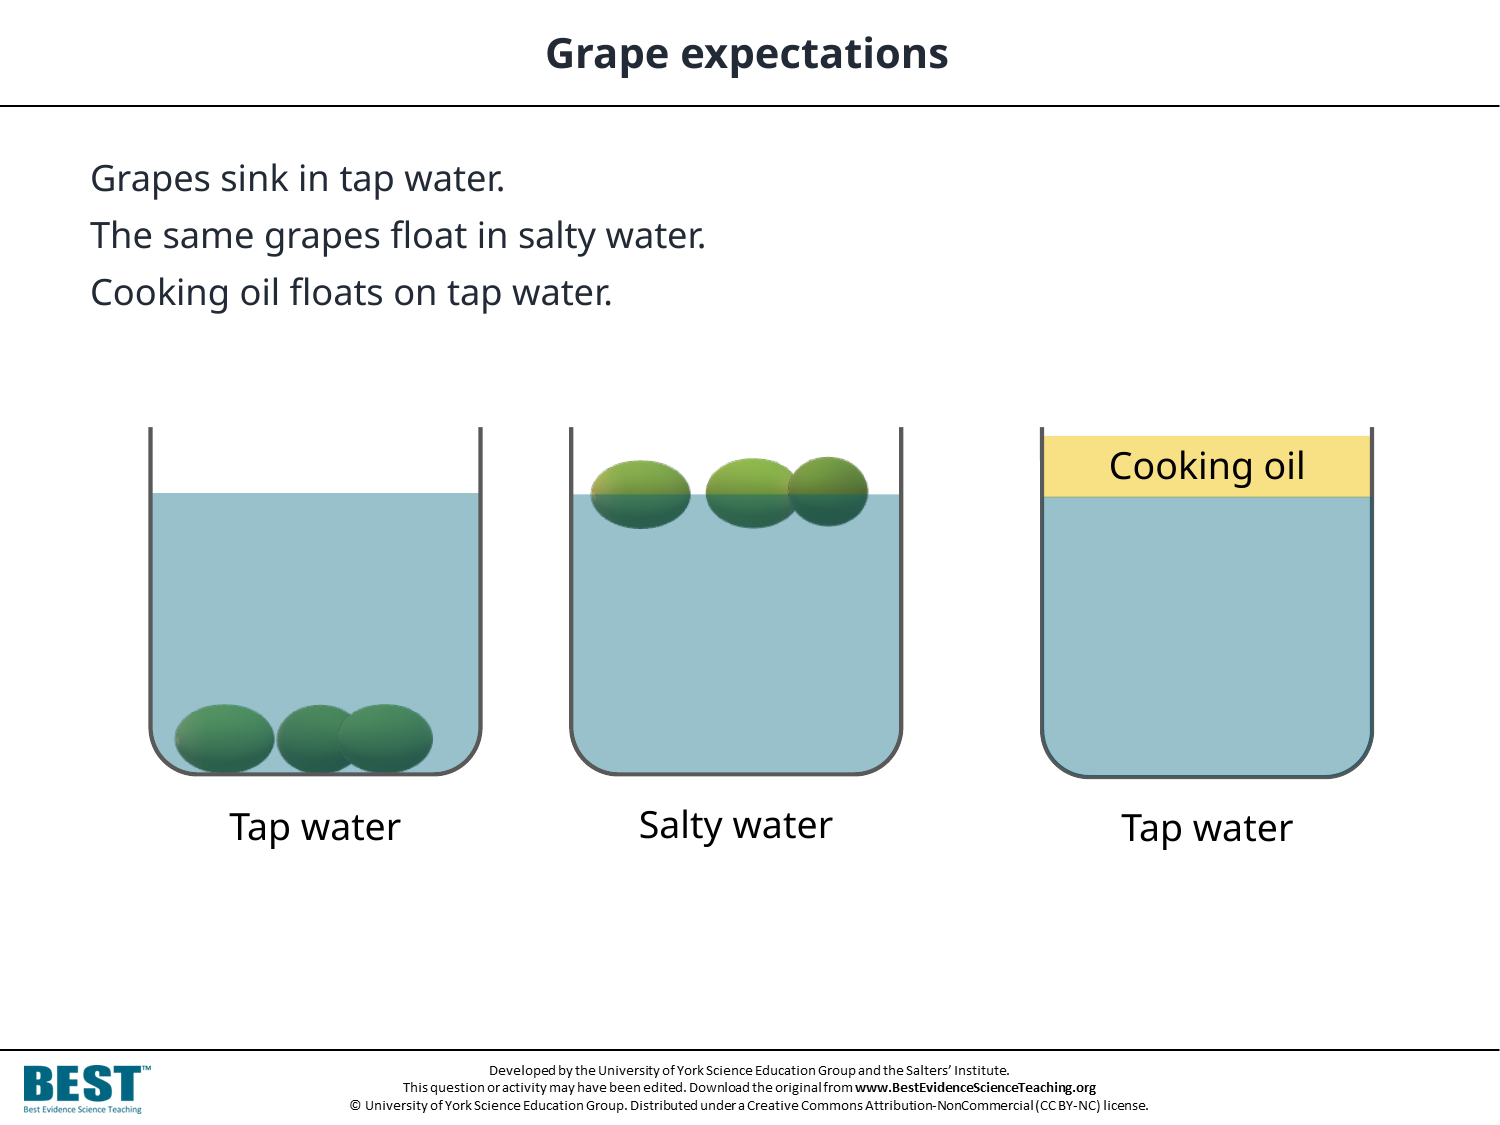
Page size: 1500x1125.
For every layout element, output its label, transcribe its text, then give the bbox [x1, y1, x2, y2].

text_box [94, 373, 1400, 857]
text_box Grape expectations [23, 4, 1471, 99]
picture [0, 105, 1500, 1125]
